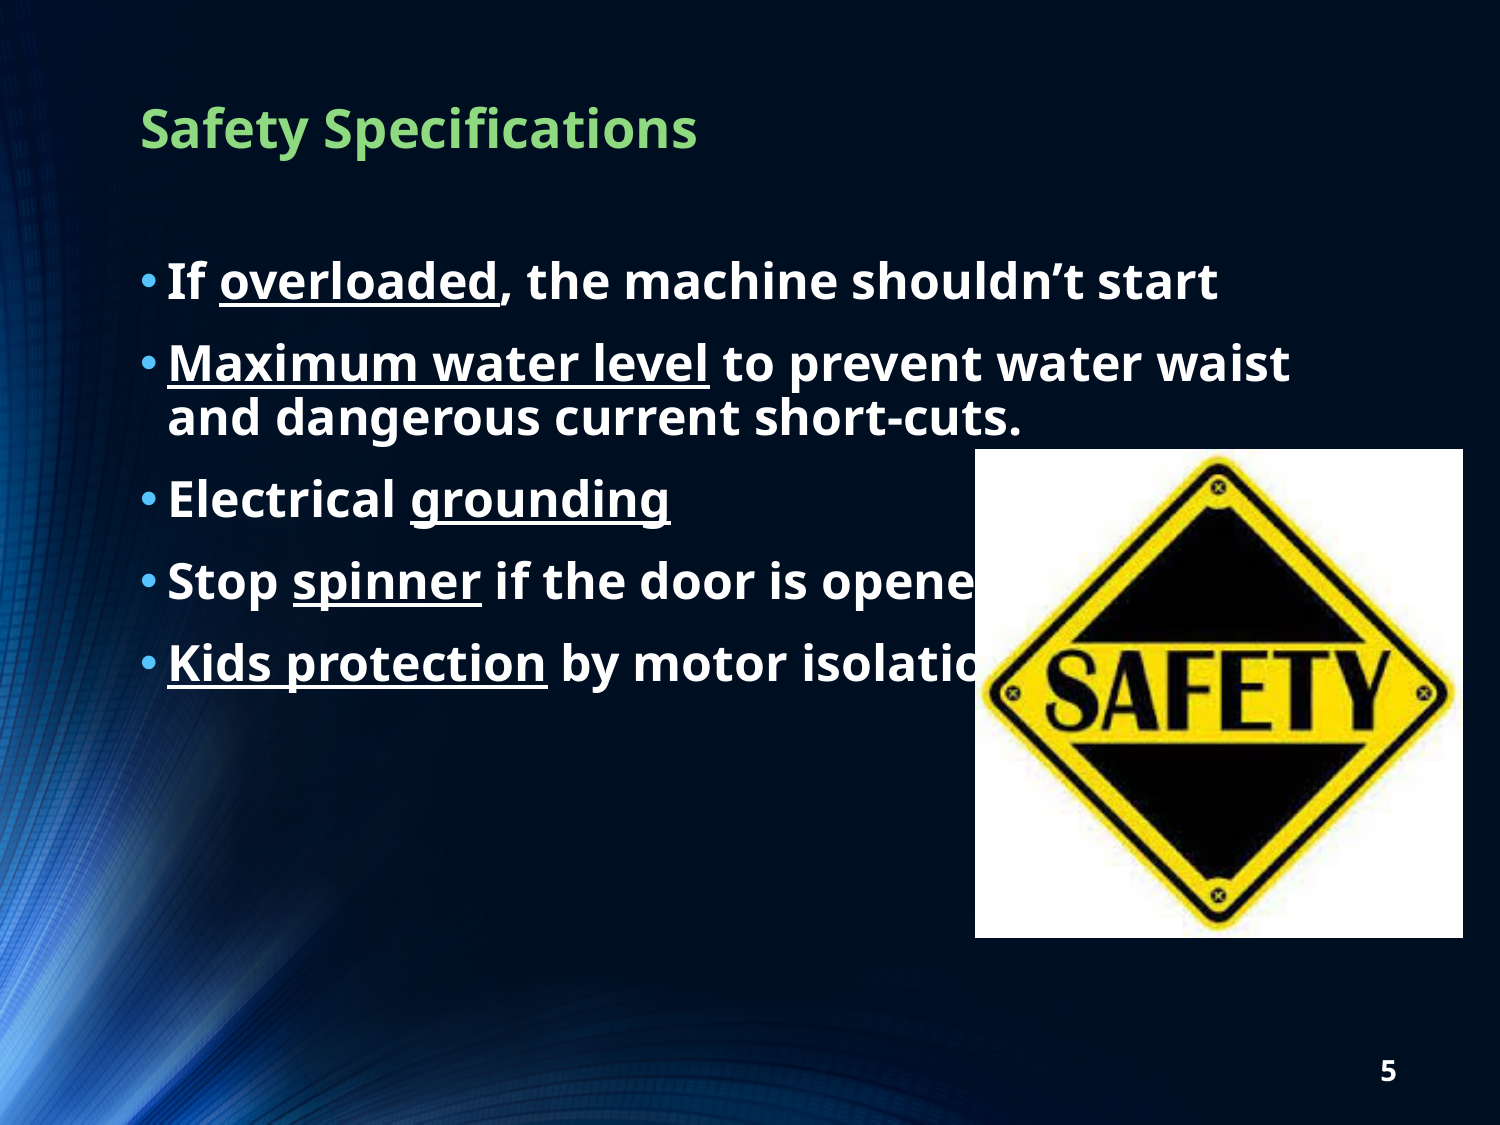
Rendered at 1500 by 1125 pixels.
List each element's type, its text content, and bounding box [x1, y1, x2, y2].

slide_number 5 [1308, 1050, 1413, 1096]
list Safety Specifications If overloaded, the machine shouldn’t start Maximum water level to prevent water waist and dangerous current short-cuts. Electrical grounding Stop spinner if the door is opened Kids protection by motor isolation [125, 99, 1400, 825]
picture [0, 0, 1500, 1125]
